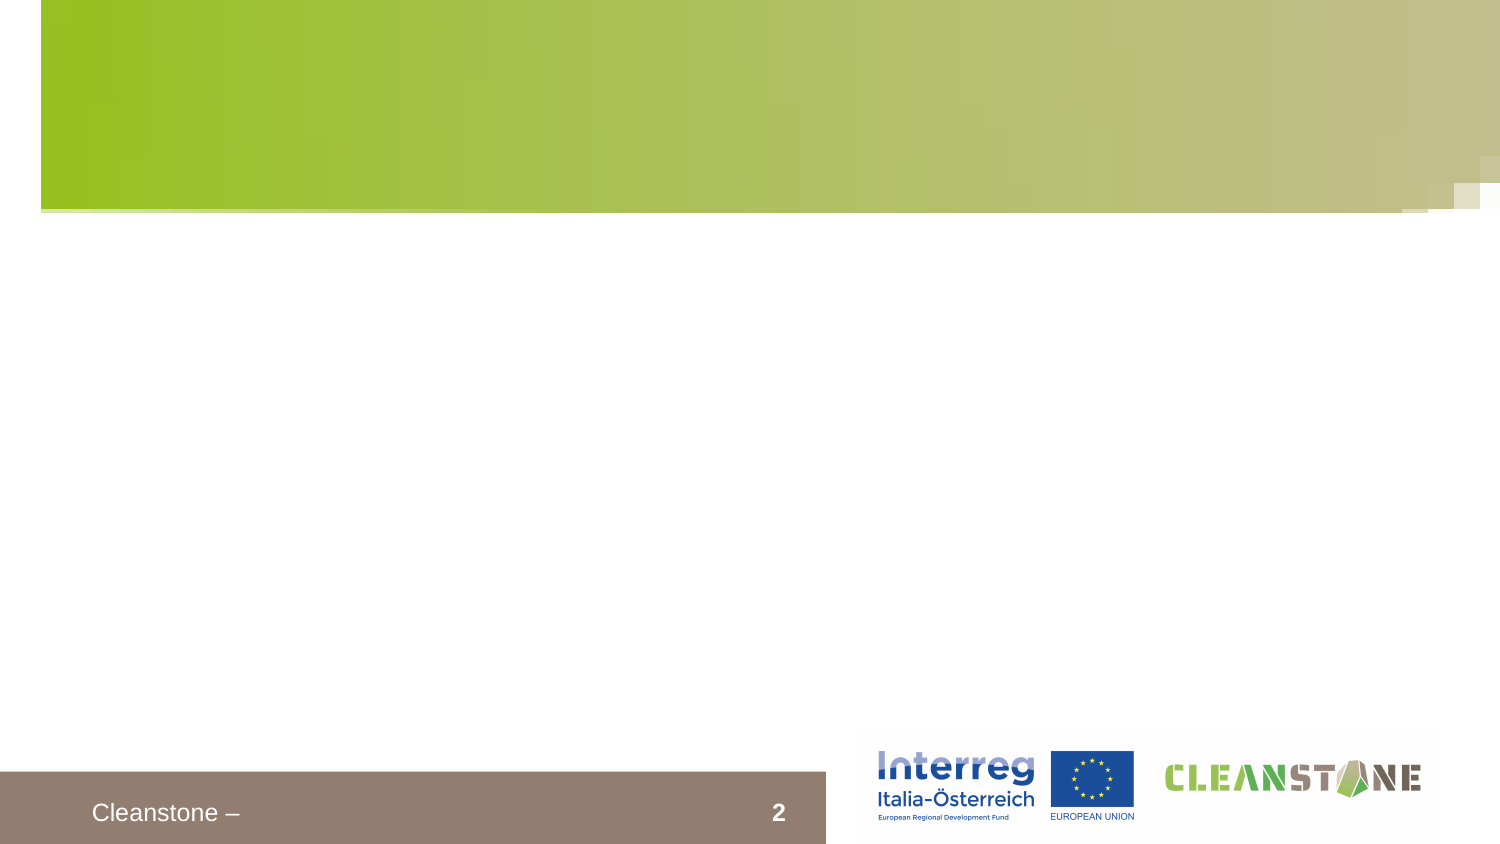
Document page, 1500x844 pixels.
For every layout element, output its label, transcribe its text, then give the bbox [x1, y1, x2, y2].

slide_number 2 [578, 789, 802, 835]
picture [856, 728, 1443, 844]
footer Cleanstone – [76, 789, 578, 835]
